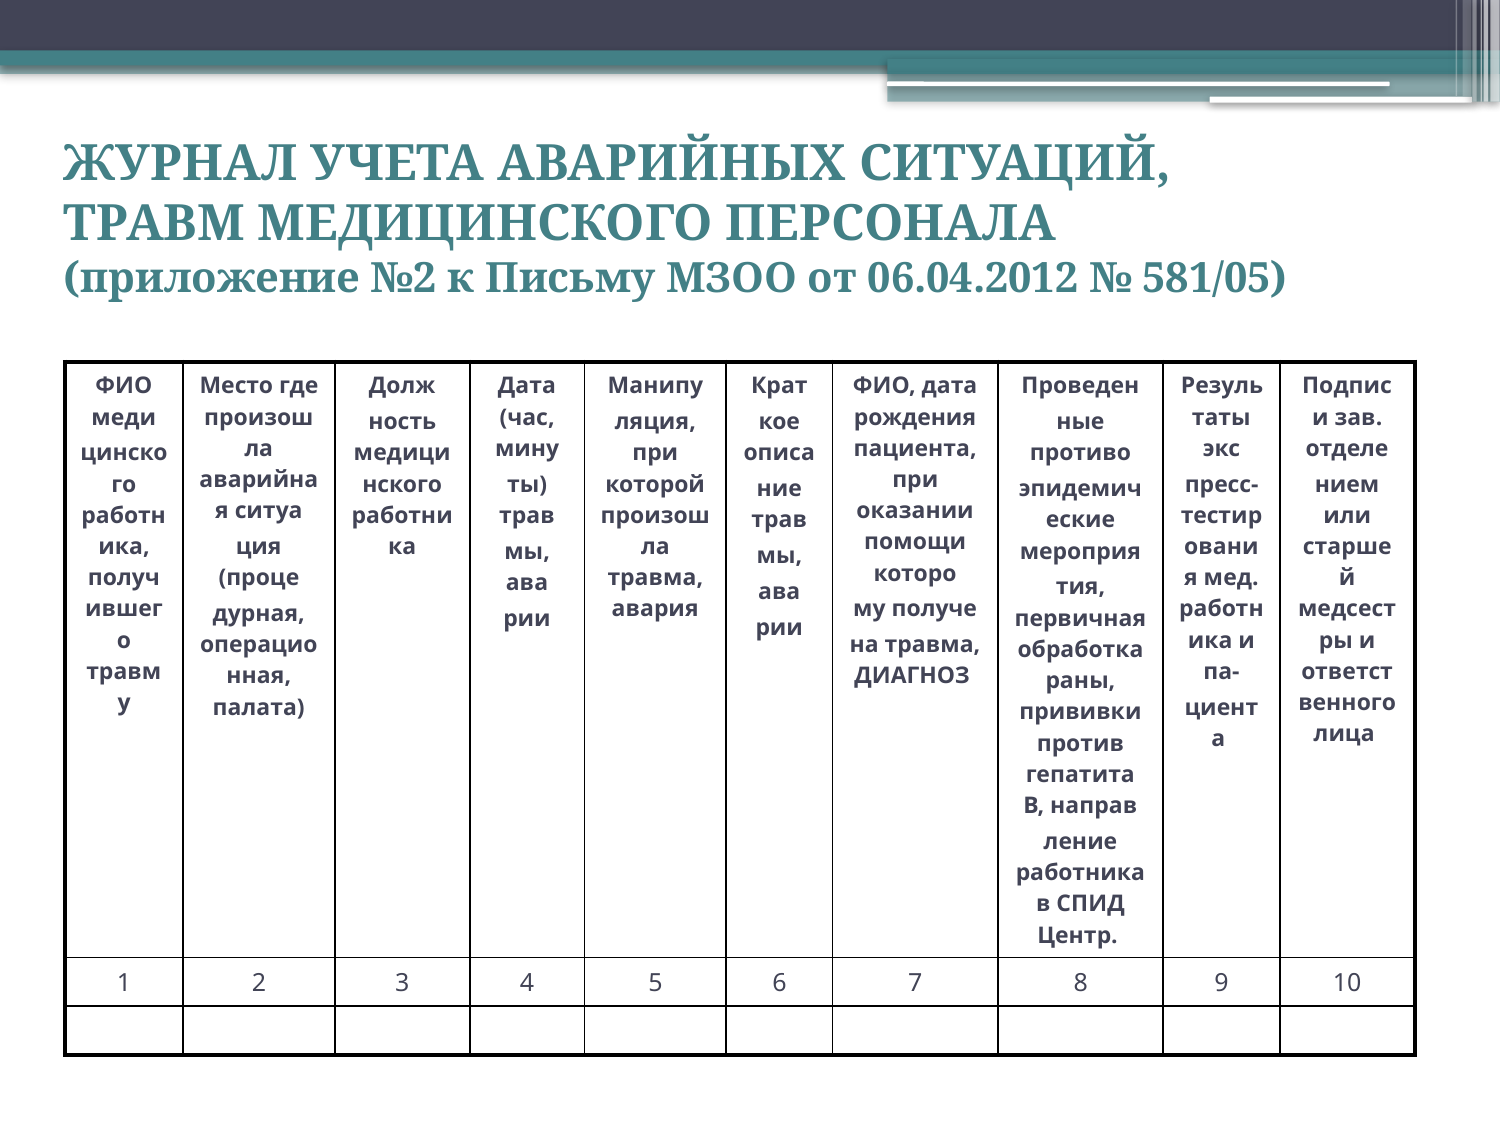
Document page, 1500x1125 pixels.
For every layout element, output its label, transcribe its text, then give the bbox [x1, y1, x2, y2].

table_cell 4 [471, 958, 584, 1005]
title ЖУРНАЛ УЧЕТА АВАРИЙНЫХ СИТУАЦИЙ, ТРАВМ МЕДИЦИНСКОГО ПЕРСОНАЛА (приложение №2 к Письму МЗОО от 06.04.2012 № 581/05) [49, 117, 1400, 315]
table_cell 7 [833, 958, 997, 1005]
table_header Место где произошла аварийная ситуа ция (проце дурная, операционная, палата) [184, 364, 334, 957]
table_cell [727, 1007, 832, 1053]
table_header Крат кое описа ние трав мы, ава рии [727, 364, 832, 957]
table_cell 10 [1281, 958, 1413, 1005]
table_cell 1 [67, 958, 182, 1005]
table_cell [471, 1007, 584, 1053]
table_header ФИО меди цинского работника, получившего травму [67, 364, 182, 957]
table_cell [184, 1007, 334, 1053]
table_header ФИО, дата рождения пациента, при оказании помощи которо му получе на травма, ДИАГНОЗ [833, 364, 997, 957]
table_cell 3 [336, 958, 469, 1005]
table_header Подписи зав. отделе нием или старшей медсестры и ответственного лица [1281, 364, 1413, 957]
table_header Результаты экс пресс-тестирования мед. работника и па- циента [1164, 364, 1279, 957]
table_header Манипу ляция, при которой произошла травма, авария [585, 364, 725, 957]
table_cell 6 [727, 958, 832, 1005]
table_cell 5 [585, 958, 725, 1005]
table_cell [833, 1007, 997, 1053]
table_cell [336, 1007, 469, 1053]
table_cell [1164, 1007, 1279, 1024]
table_cell 9 [1164, 958, 1279, 1005]
table_cell [67, 1007, 182, 1053]
table_cell [585, 1007, 725, 1053]
table_cell [999, 1007, 1162, 1053]
table_header Проведен ные противо эпидемические мероприя тия, первичная обработка раны, прививки против гепатита В, направ ление работника в СПИД Центр. [999, 364, 1162, 957]
table_cell 2 [184, 958, 334, 1005]
table_header Долж ность медицинского работника [336, 364, 469, 957]
slide_number [1074, 1024, 1425, 1103]
table_cell [1281, 1007, 1413, 1024]
table_cell 8 [999, 958, 1162, 1005]
table_header Дата (час, мину ты) трав мы, ава рии [471, 364, 584, 957]
